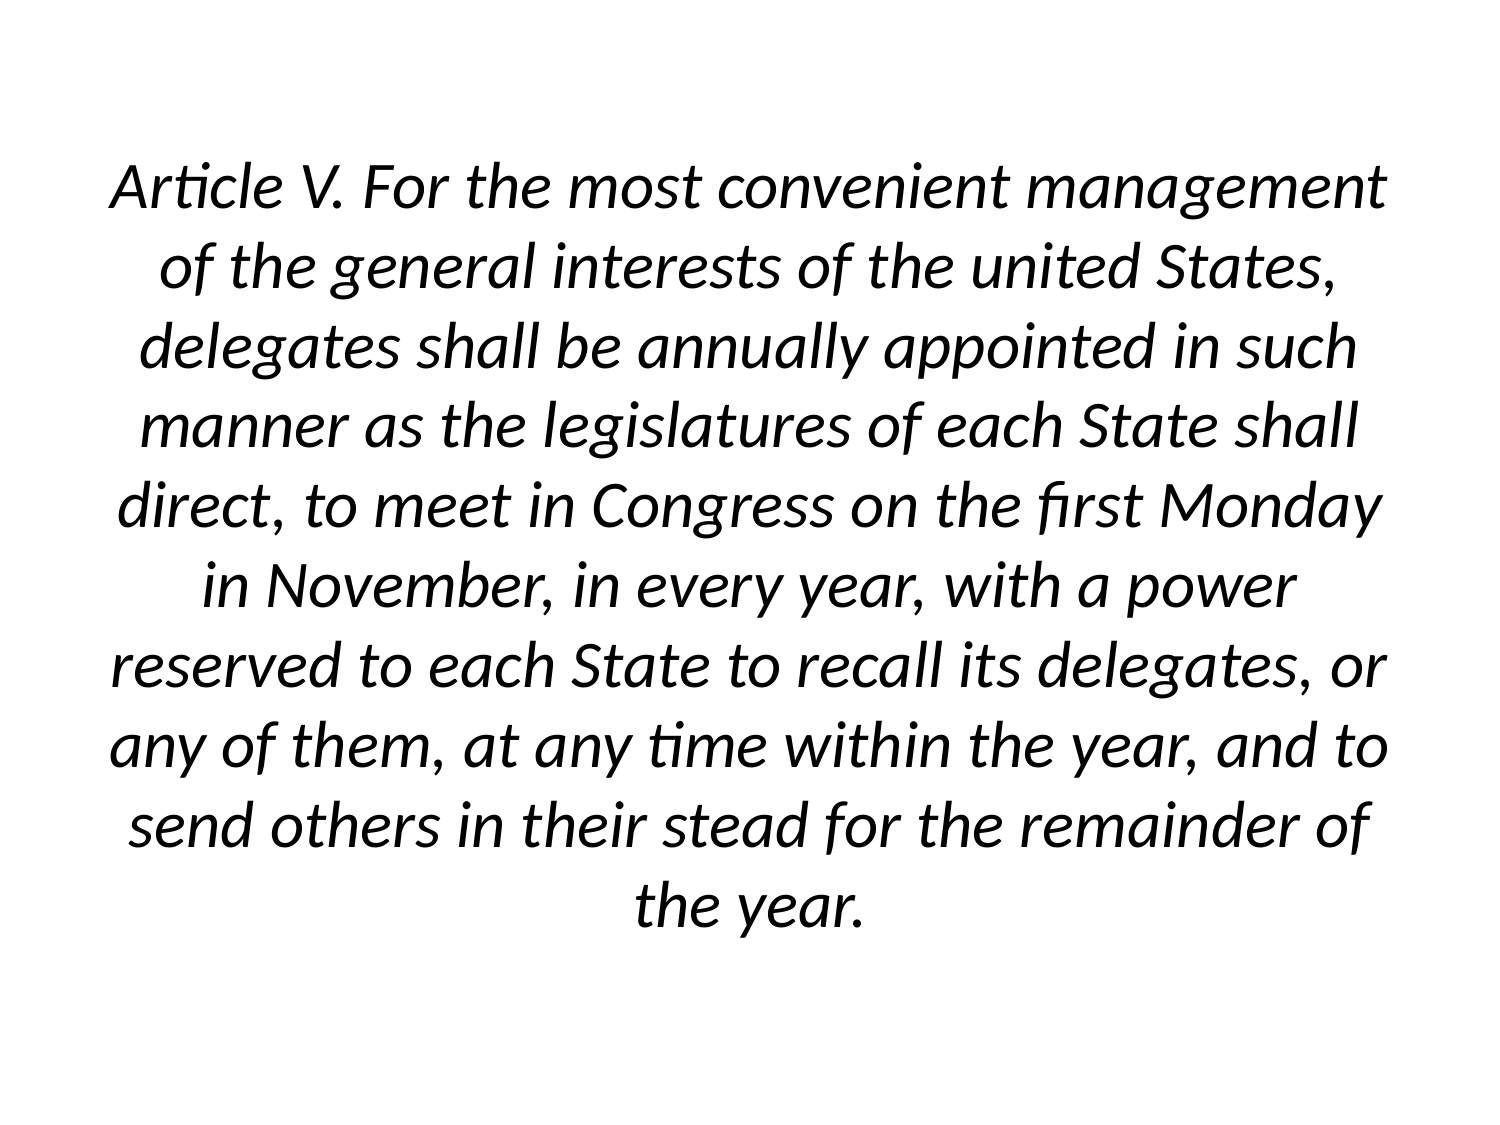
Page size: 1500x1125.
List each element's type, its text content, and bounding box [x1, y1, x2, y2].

title Article V. For the most convenient management of the general interests of the united States, delegates shall be annually appointed in such manner as the legislatures of each State shall direct, to meet in Congress on the first Monday in November, in every year, with a power reserved to each State to recall its delegates, or any of them, at any time within the year, and to send others in their stead for the remainder of the year. [75, 45, 1425, 1038]
